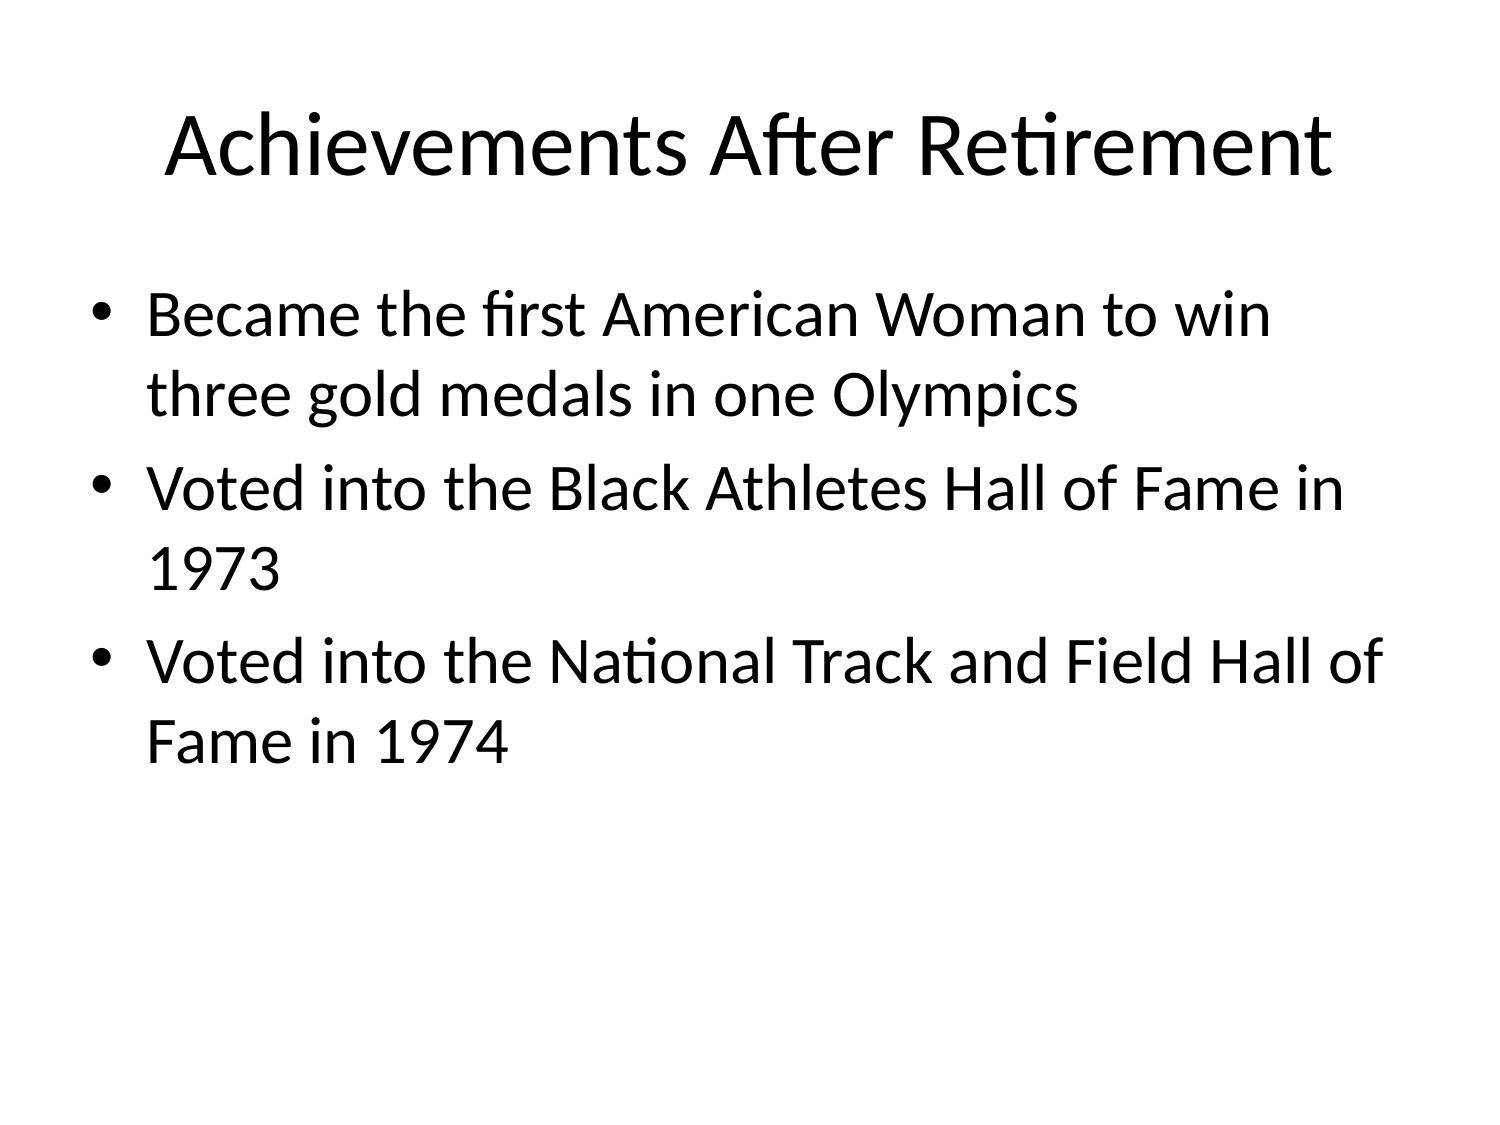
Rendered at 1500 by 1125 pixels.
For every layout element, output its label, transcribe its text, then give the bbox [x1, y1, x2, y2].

list Became the first American Woman to win three gold medals in one Olympics Voted into the Black Athletes Hall of Fame in 1973 Voted into the National Track and Field Hall of Fame in 1974 [75, 262, 1425, 1005]
title Achievements After Retirement [75, 45, 1425, 233]
